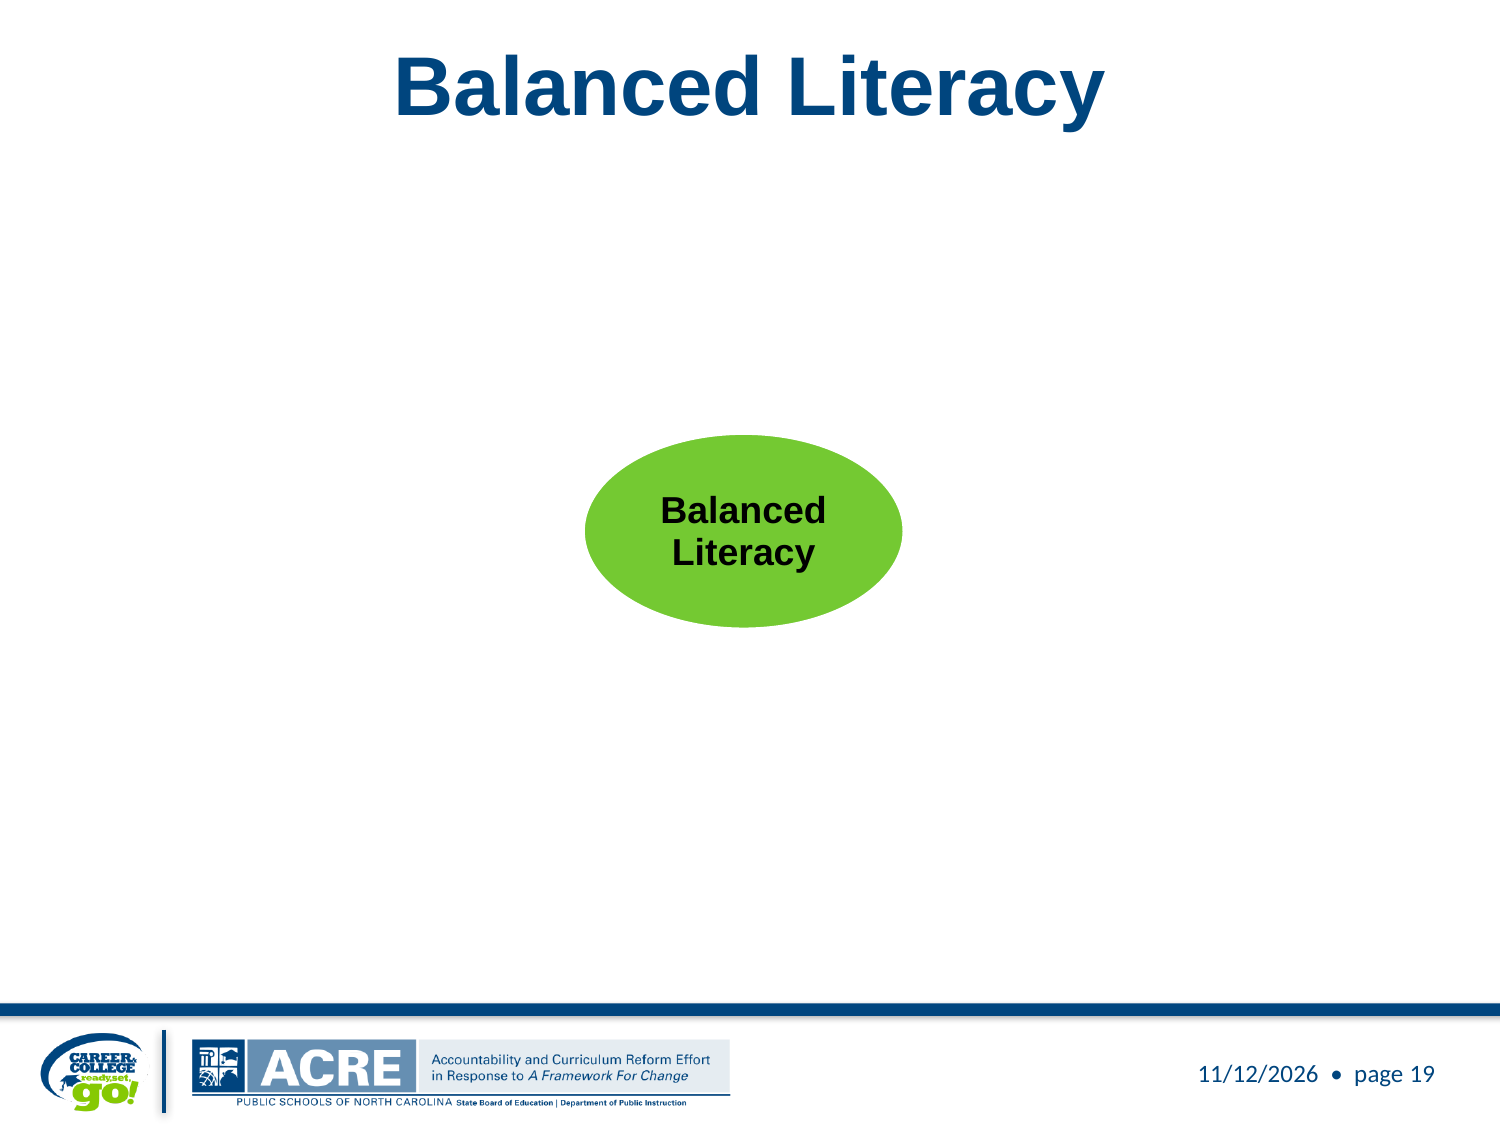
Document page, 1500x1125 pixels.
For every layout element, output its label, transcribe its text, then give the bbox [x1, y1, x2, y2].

picture [37, 1029, 152, 1115]
picture [174, 1017, 744, 1125]
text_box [99, 137, 1388, 926]
title Balanced Literacy [74, 24, 1426, 176]
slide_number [1137, 1042, 1450, 1103]
